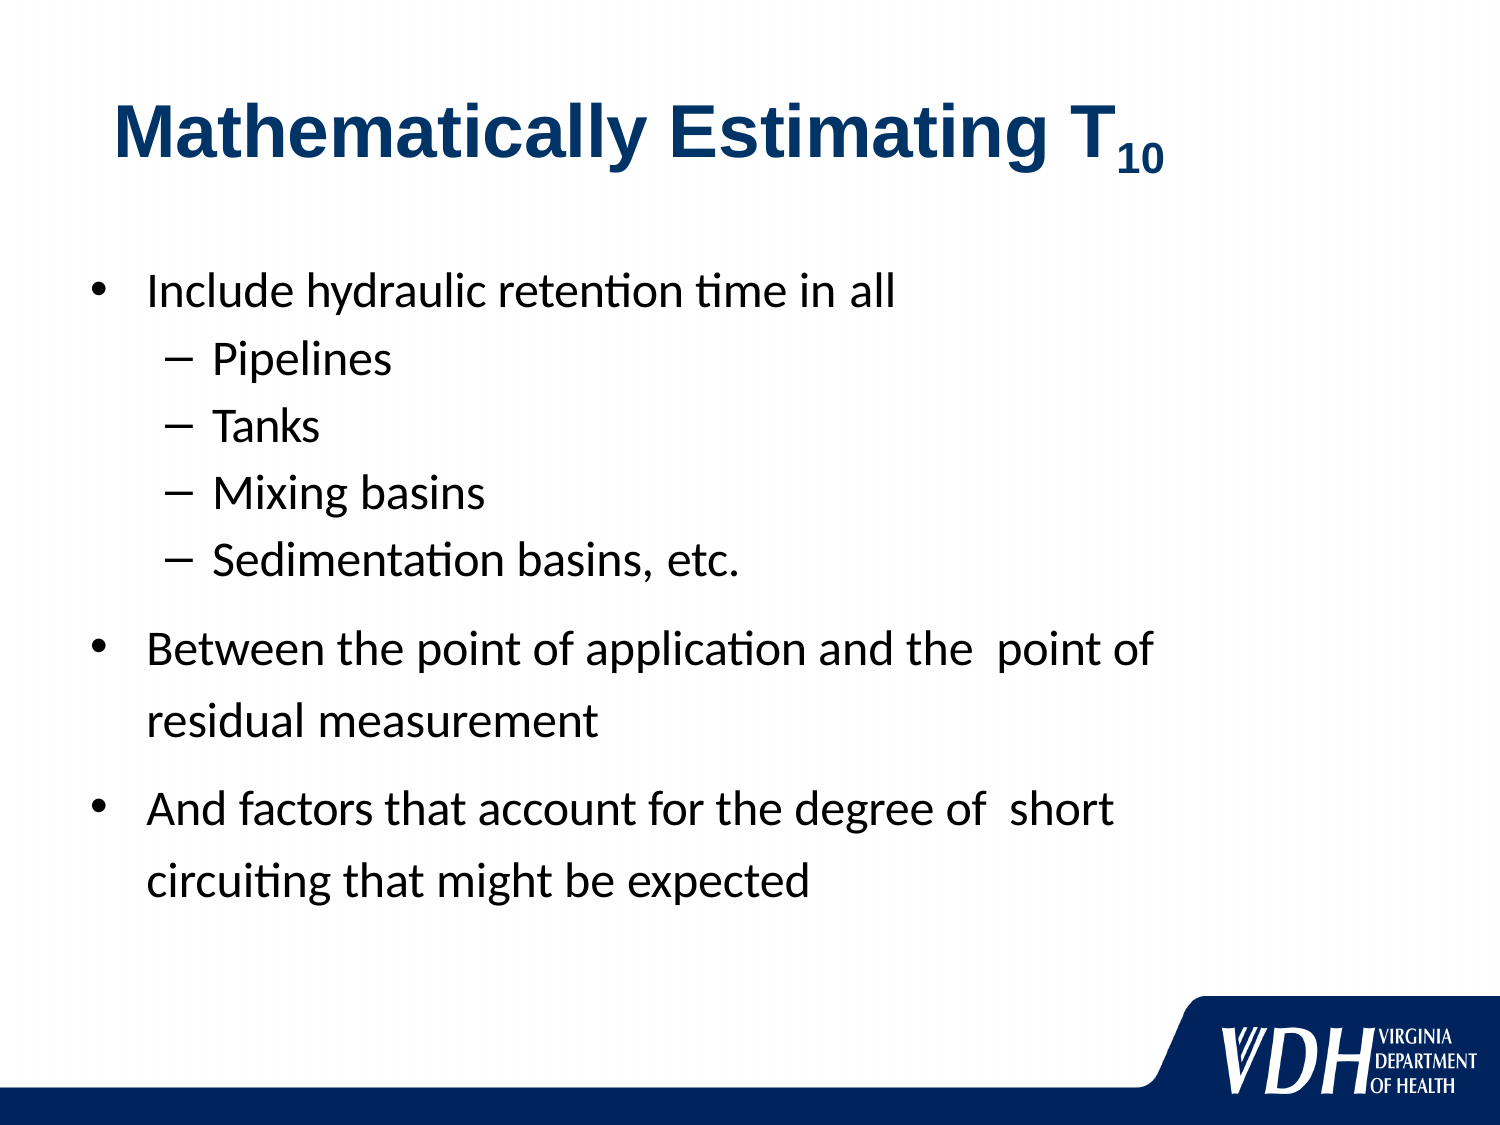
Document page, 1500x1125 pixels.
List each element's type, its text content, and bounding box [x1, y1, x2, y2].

title Mathematically Estimating T10 [109, 36, 1264, 227]
text_box Include hydraulic retention time in all Pipelines Tanks Mixing basins Sedimentation basins, etc. Between the point of application and the point of residual measurement And factors that account for the degree of short circuiting that might be expected [87, 247, 1285, 908]
picture [0, 0, 1500, 1125]
